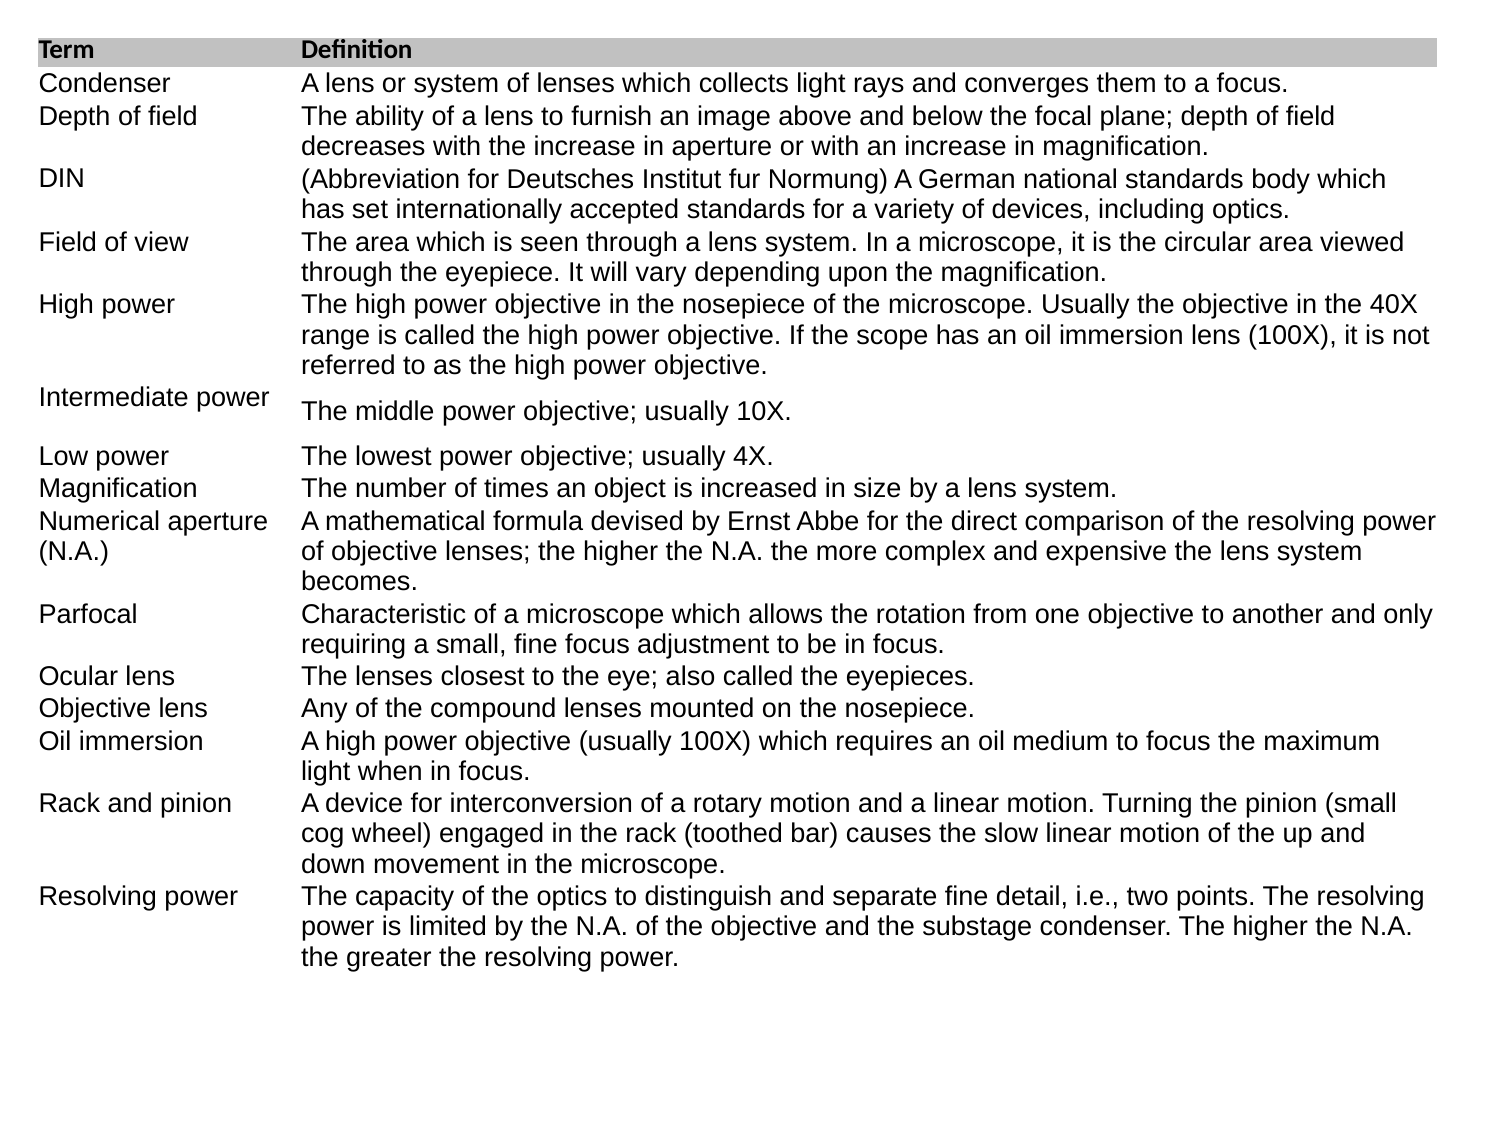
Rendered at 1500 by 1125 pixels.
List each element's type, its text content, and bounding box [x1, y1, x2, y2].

table_cell Resolving power [38, 880, 300, 973]
table_cell A high power objective (usually 100X) which requires an oil medium to focus the maximum light when in focus. [300, 725, 1437, 787]
table_cell Characteristic of a microscope which allows the rotation from one objective to another and only requiring a small, fine focus adjustment to be in focus. [300, 598, 1437, 660]
table_cell The area which is seen through a lens system. In a microscope, it is the circular area viewed through the eyepiece. It will vary depending upon the magnification. [300, 226, 1437, 288]
table_cell The capacity of the optics to distinguish and separate fine detail, i.e., two points. The resolving power is limited by the N.A. of the objective and the substage condenser. The higher the N.A. the greater the resolving power. [300, 880, 1437, 973]
table_cell Any of the compound lenses mounted on the nosepiece. [300, 692, 1437, 725]
table_cell The lenses closest to the eye; also called the eyepieces. [300, 660, 1437, 692]
table_cell Condenser [38, 67, 300, 100]
table_cell Depth of field [38, 100, 300, 162]
table_cell The high power objective in the nosepiece of the microscope. Usually the objective in the 40X range is called the high power objective. If the scope has an oil immersion lens (100X), it is not referred to as the high power objective. [300, 288, 1437, 381]
table_cell DIN [38, 162, 300, 226]
table_cell The ability of a lens to furnish an image above and below the focal plane; depth of field decreases with the increase in aperture or with an increase in magnification. [300, 100, 1437, 162]
table_cell Ocular lens [38, 660, 300, 692]
table_cell Low power [38, 440, 300, 472]
table_cell A mathematical formula devised by Ernst Abbe for the direct comparison of the resolving power of objective lenses; the higher the N.A. the more complex and expensive the lens system becomes. [300, 505, 1437, 598]
table_cell The number of times an object is increased in size by a lens system. [300, 472, 1437, 505]
table_cell Intermediate power [38, 381, 300, 440]
table_header Definition [300, 38, 1437, 67]
table_cell Parfocal [38, 598, 300, 660]
table_cell The lowest power objective; usually 4X. [300, 440, 1437, 472]
table_cell Objective lens [38, 692, 300, 725]
table_cell Oil immersion [38, 725, 300, 787]
table_cell (Abbreviation for Deutsches Institut fur Normung) A German national standards body which has set internationally accepted standards for a variety of devices, including optics. [300, 162, 1437, 226]
table_cell Magnification [38, 472, 300, 505]
table_cell Field of view [38, 226, 300, 288]
table_cell A device for interconversion of a rotary motion and a linear motion. Turning the pinion (small cog wheel) engaged in the rack (toothed bar) causes the slow linear motion of the up and down movement in the microscope. [300, 787, 1437, 880]
table_cell A lens or system of lenses which collects light rays and converges them to a focus. [300, 67, 1437, 100]
table_cell Rack and pinion [38, 787, 300, 880]
table_cell The middle power objective; usually 10X. [300, 381, 1437, 440]
table_cell Numerical aperture (N.A.) [38, 505, 300, 598]
table_cell High power [38, 288, 300, 381]
table_header Term [38, 38, 300, 67]
